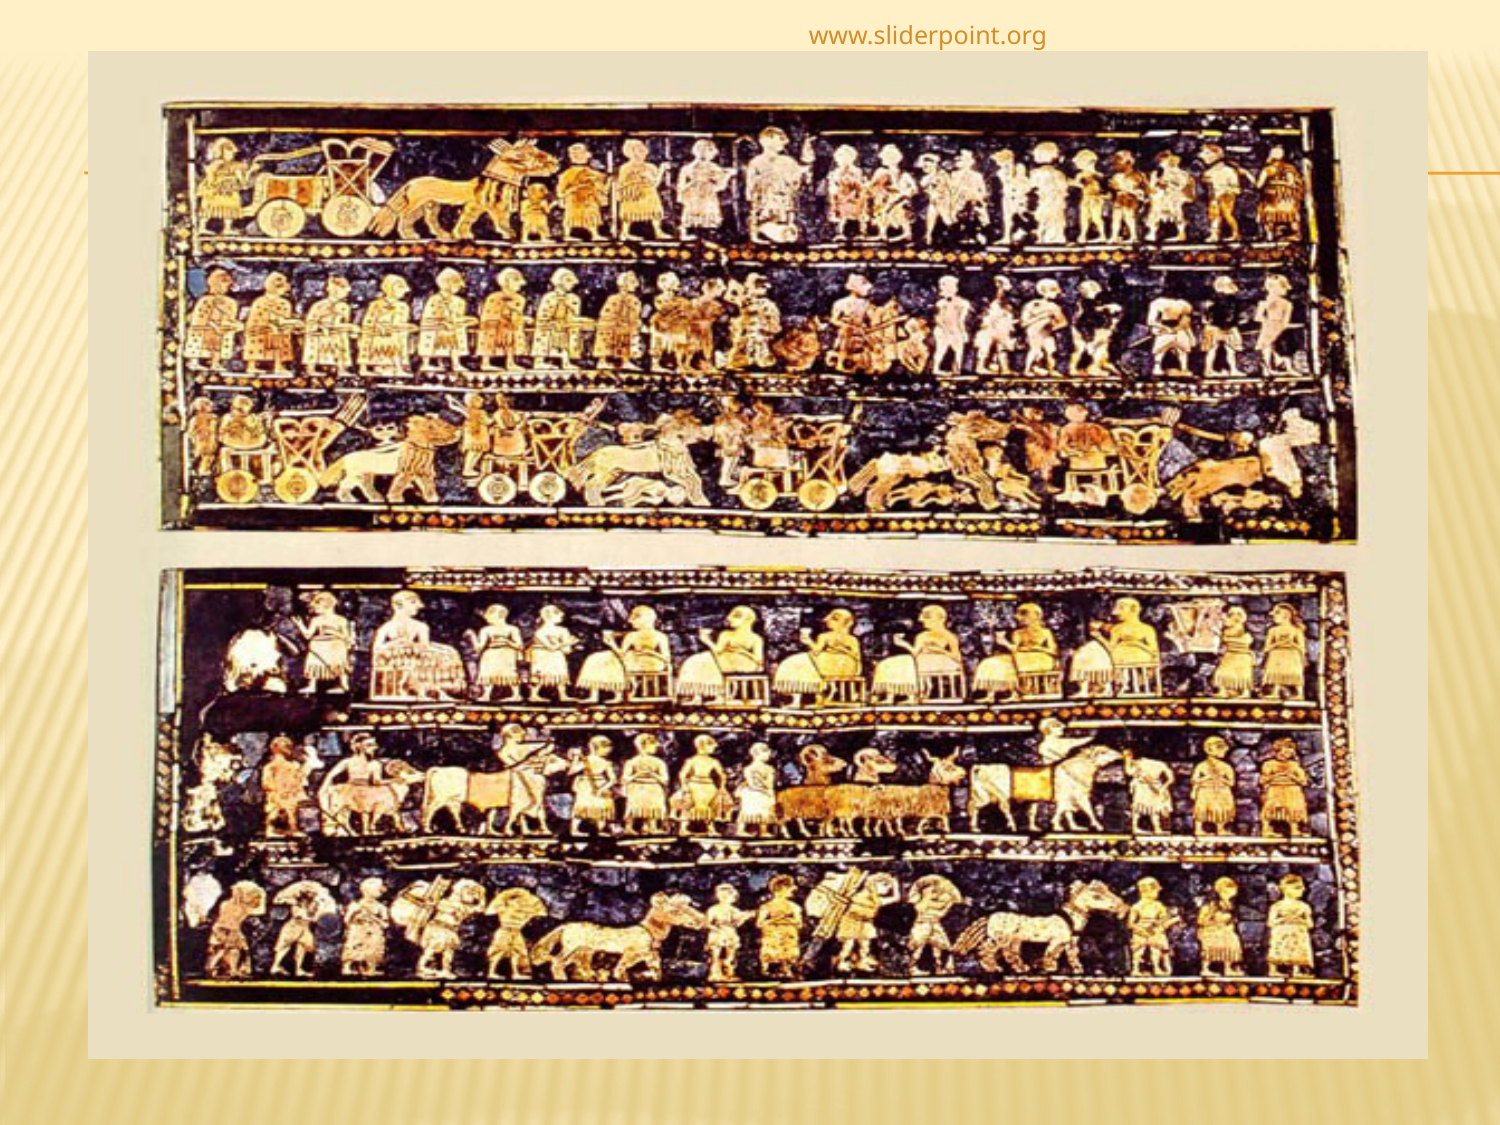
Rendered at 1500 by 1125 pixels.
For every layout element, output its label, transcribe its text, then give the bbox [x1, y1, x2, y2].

footer www.sliderpoint.org [587, 12, 1063, 50]
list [88, 51, 1428, 1059]
